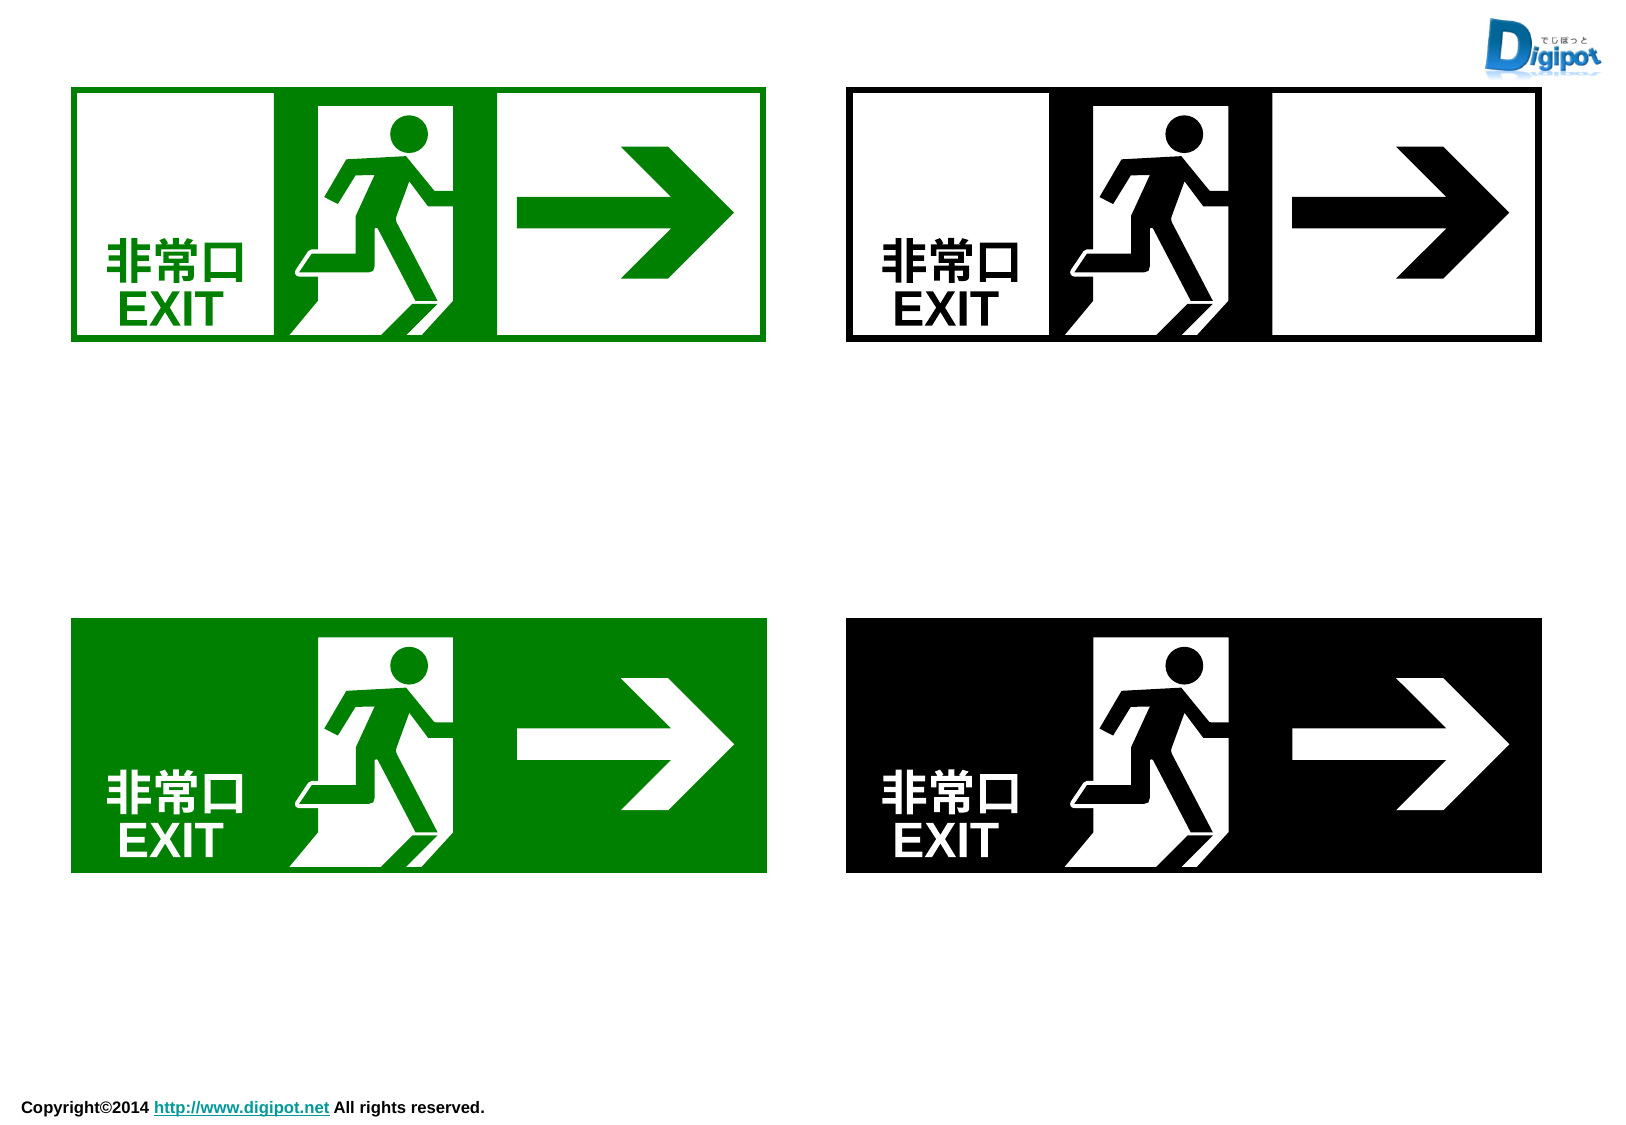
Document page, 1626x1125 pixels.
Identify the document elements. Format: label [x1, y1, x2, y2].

text_box [73, 89, 764, 339]
text_box [73, 621, 764, 871]
picture [1485, 18, 1602, 82]
text_box [849, 621, 1540, 871]
text_box [849, 89, 1539, 339]
